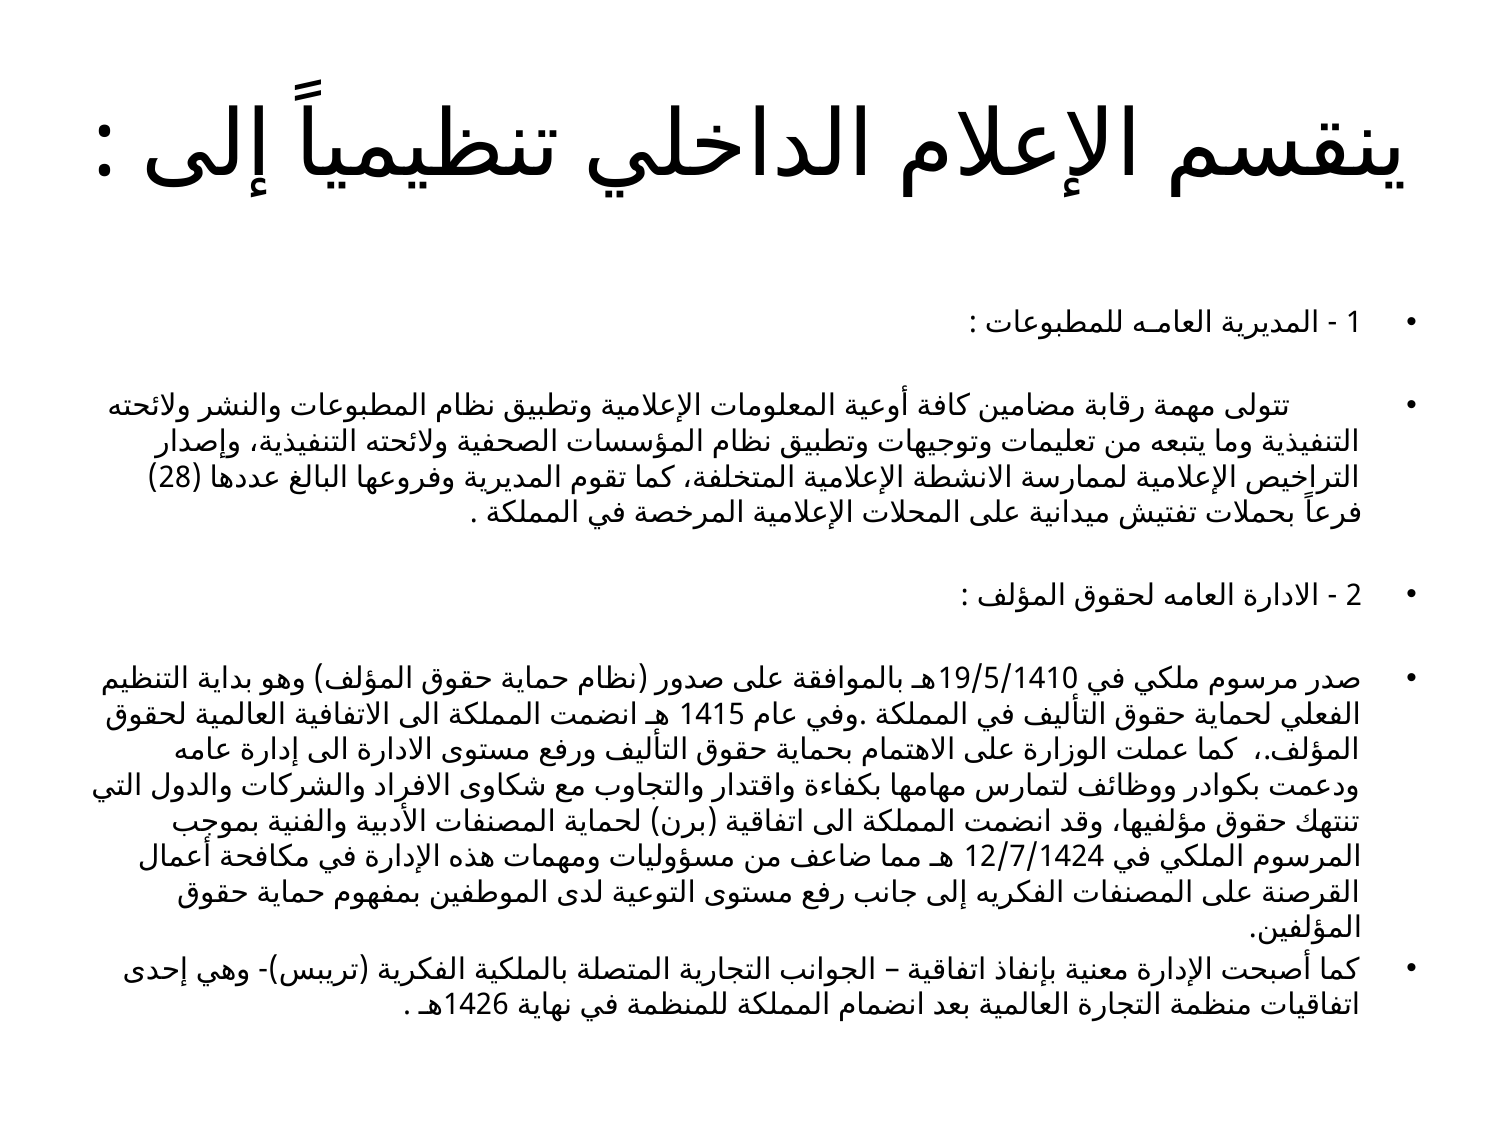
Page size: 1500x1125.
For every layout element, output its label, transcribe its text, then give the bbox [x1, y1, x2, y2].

list 1 - المديرية العامـه للمطبوعات : تتولى مهمة رقابة مضامين كافة أوعية المعلومات الإعلامية وتطبيق نظام المطبوعات والنشر ولائحته التنفيذية وما يتبعه من تعليمات وتوجيهات وتطبيق نظام المؤسسات الصحفية ولائحته التنفيذية، وإصدار التراخيص الإعلامية لممارسة الانشطة الإعلامية المتخلفة، كما تقوم المديرية وفروعها البالغ عددها (28) فرعاً بحملات تفتيش ميدانية على المحلات الإعلامية المرخصة في المملكة . 2 - الادارة العامه لحقوق المؤلف : صدر مرسوم ملكي في 19/5/1410هـ بالموافقة على صدور (نظام حماية حقوق المؤلف) وهو بداية التنظيم الفعلي لحماية حقوق التأليف في المملكة .وفي عام 1415 هـ انضمت المملكة الى الاتفافية العالمية لحقوق المؤلف.، كما عملت الوزارة على الاهتمام بحماية حقوق التأليف ورفع مستوى الادارة الى إدارة عامه ودعمت بكوادر ووظائف لتمارس مهامها بكفاءة واقتدار والتجاوب مع شكاوى الافراد والشركات والدول التي تنتهك حقوق مؤلفيها، وقد انضمت المملكة الى اتفاقية (برن) لحماية المصنفات الأدبية والفنية بموجب المرسوم الملكي في 12/7/1424 هـ مما ضاعف من مسؤوليات ومهمات هذه الإدارة في مكافحة أعمال القرصنة على المصنفات الفكريه إلى جانب رفع مستوى التوعية لدى الموطفين بمفهوم حماية حقوق المؤلفين. كما أصبحت الإدارة معنية بإنفاذ اتفاقية – الجوانب التجارية المتصلة بالملكية الفكرية (تريبس)- وهي إحدى اتفاقيات منظمة التجارة العالمية بعد انضمام المملكة للمنظمة في نهاية 1426هـ . [75, 262, 1425, 1038]
title ينقسم الإعلام الداخلي تنظيمياً إلى : [75, 45, 1425, 233]
